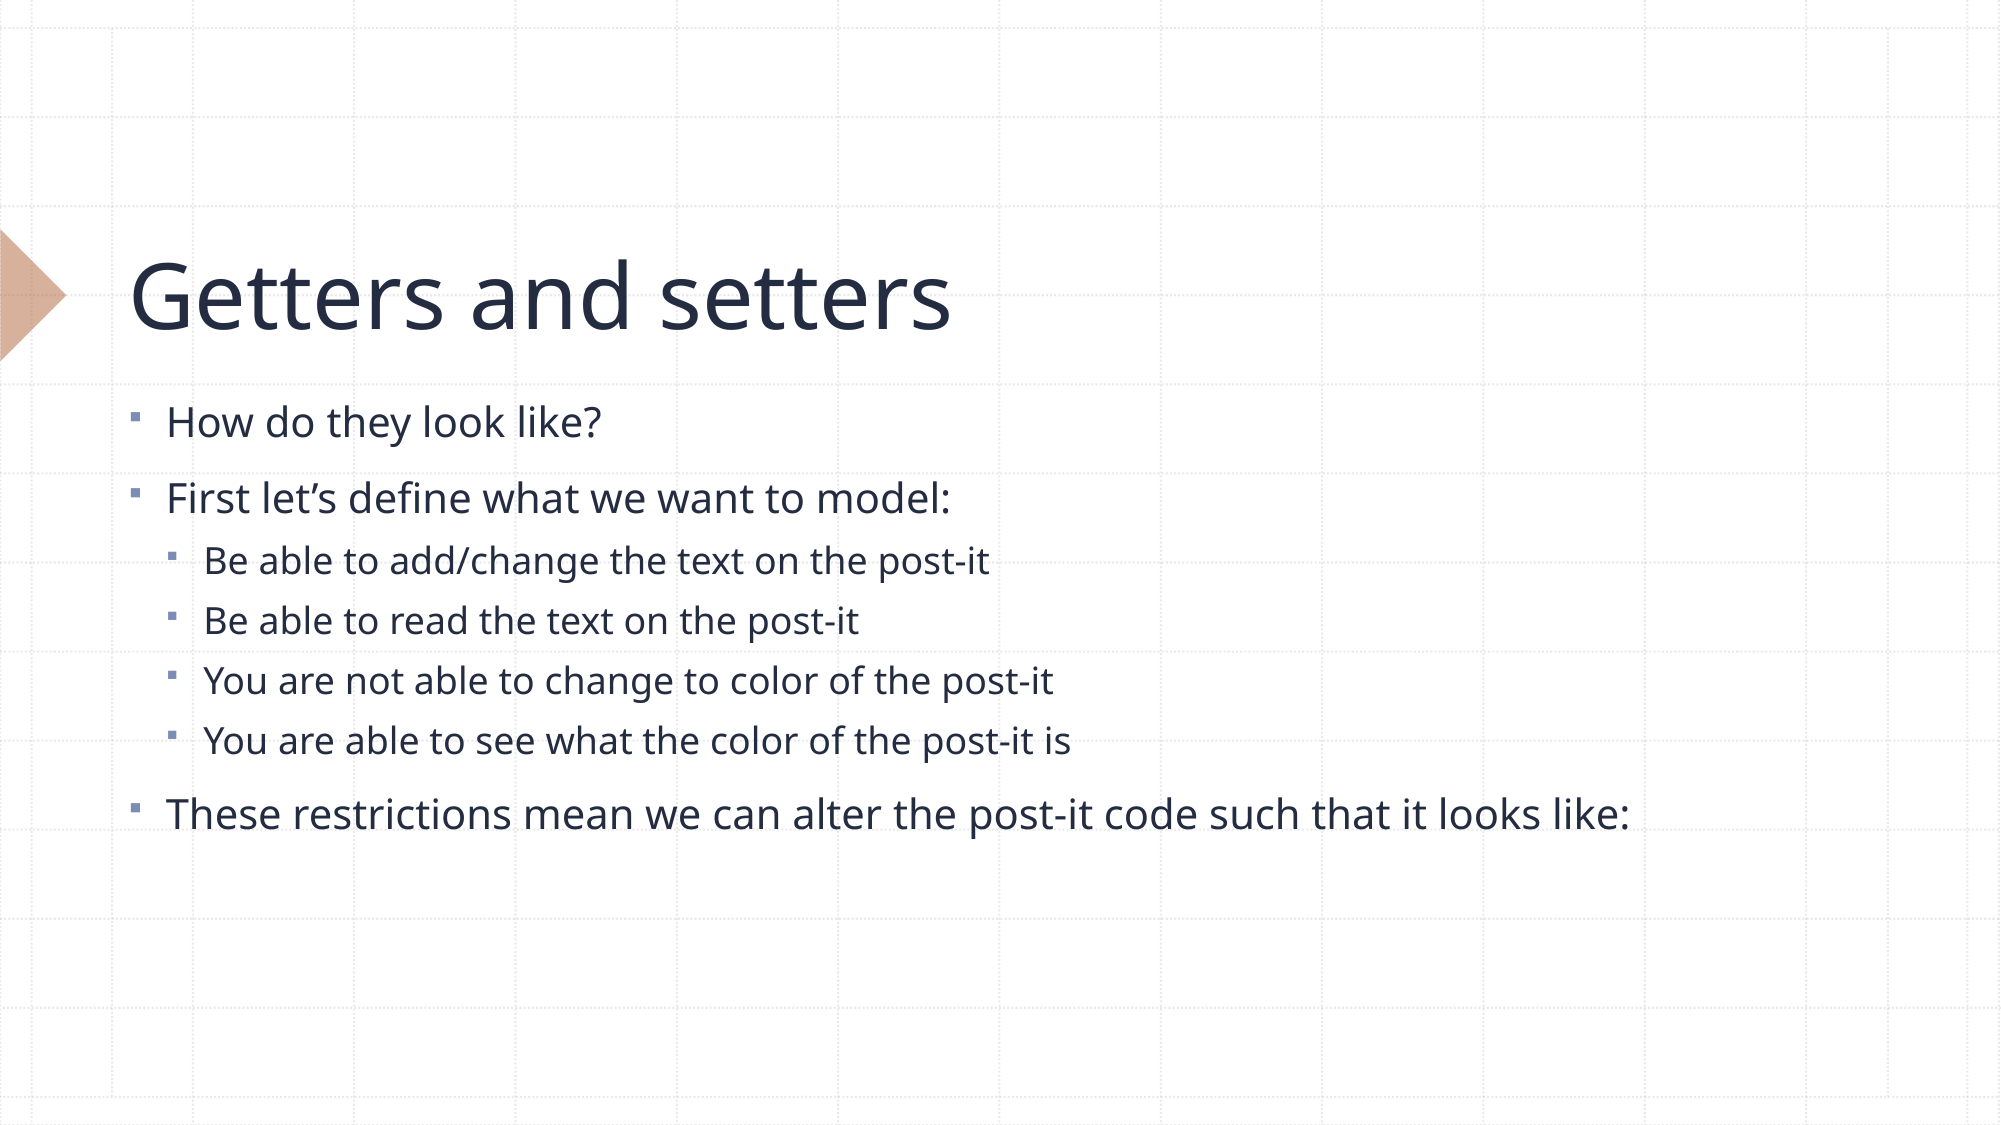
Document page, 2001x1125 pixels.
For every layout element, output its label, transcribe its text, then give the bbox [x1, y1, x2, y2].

list How do they look like? First let’s define what we want to model: Be able to add/change the text on the post-it Be able to read the text on the post-it You are not able to change to color of the post-it You are able to see what the color of the post-it is These restrictions mean we can alter the post-it code such that it looks like: [113, 383, 1808, 969]
title Getters and setters [113, 119, 1808, 356]
